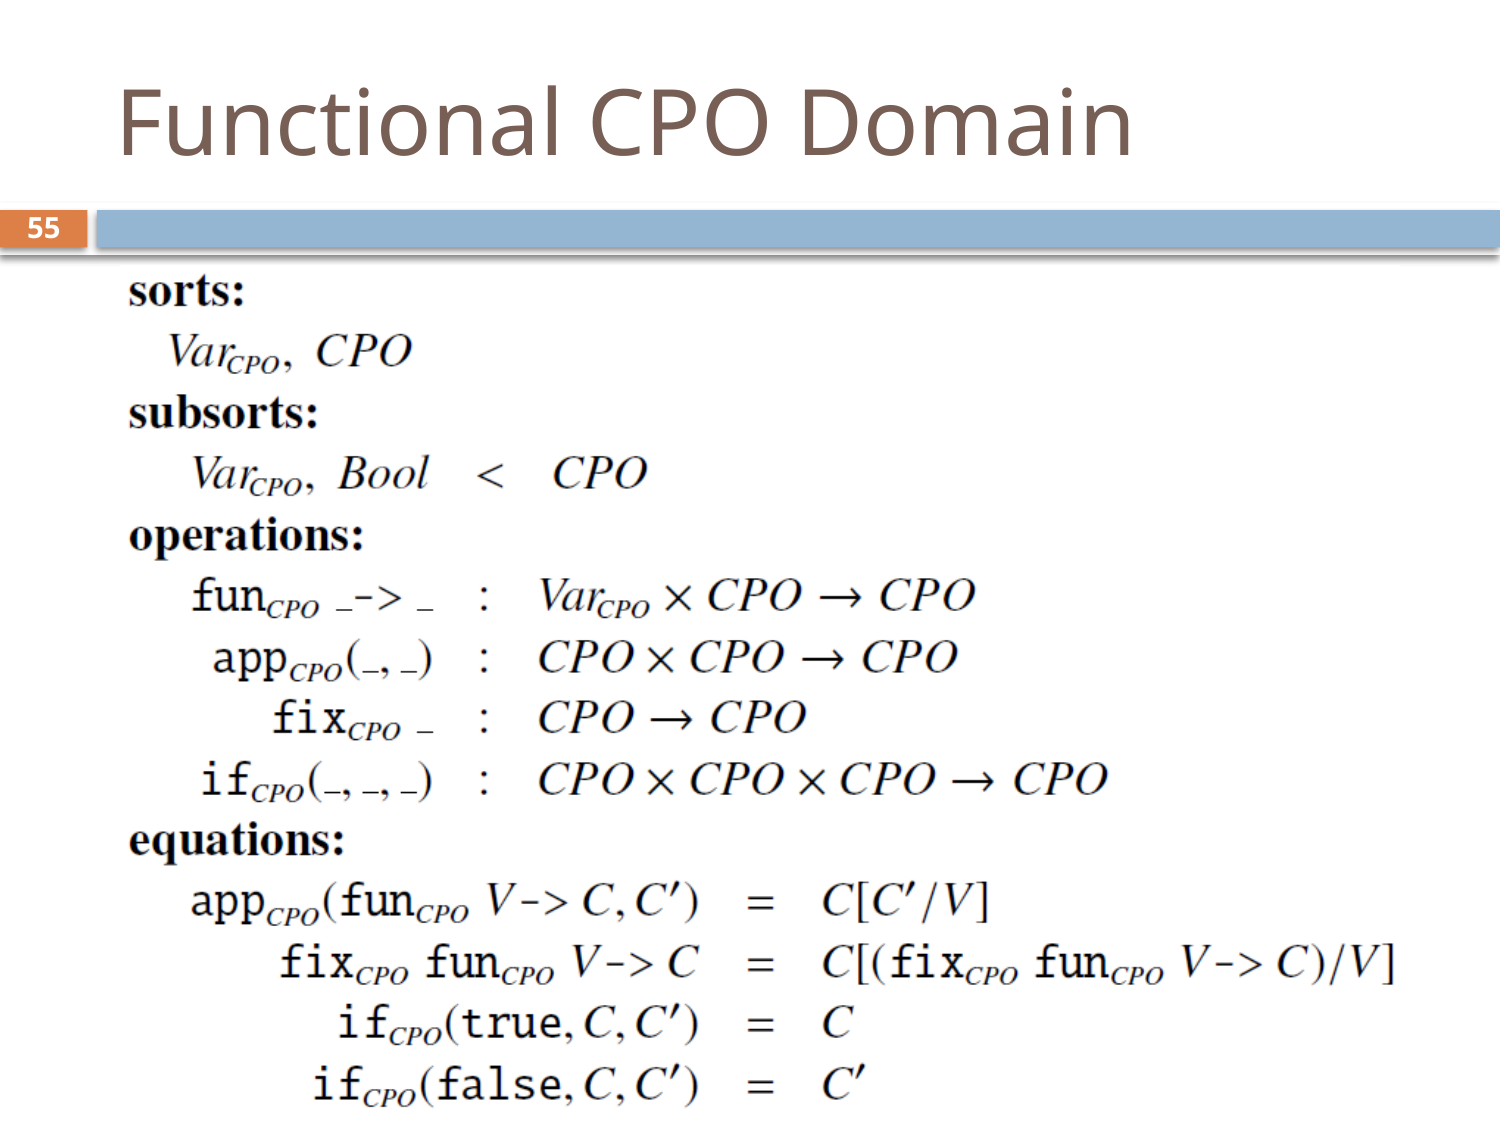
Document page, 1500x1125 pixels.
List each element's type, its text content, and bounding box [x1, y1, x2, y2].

slide_number 55 [0, 208, 88, 249]
title Functional CPO Domain [100, 37, 1438, 200]
picture [119, 264, 1401, 1113]
